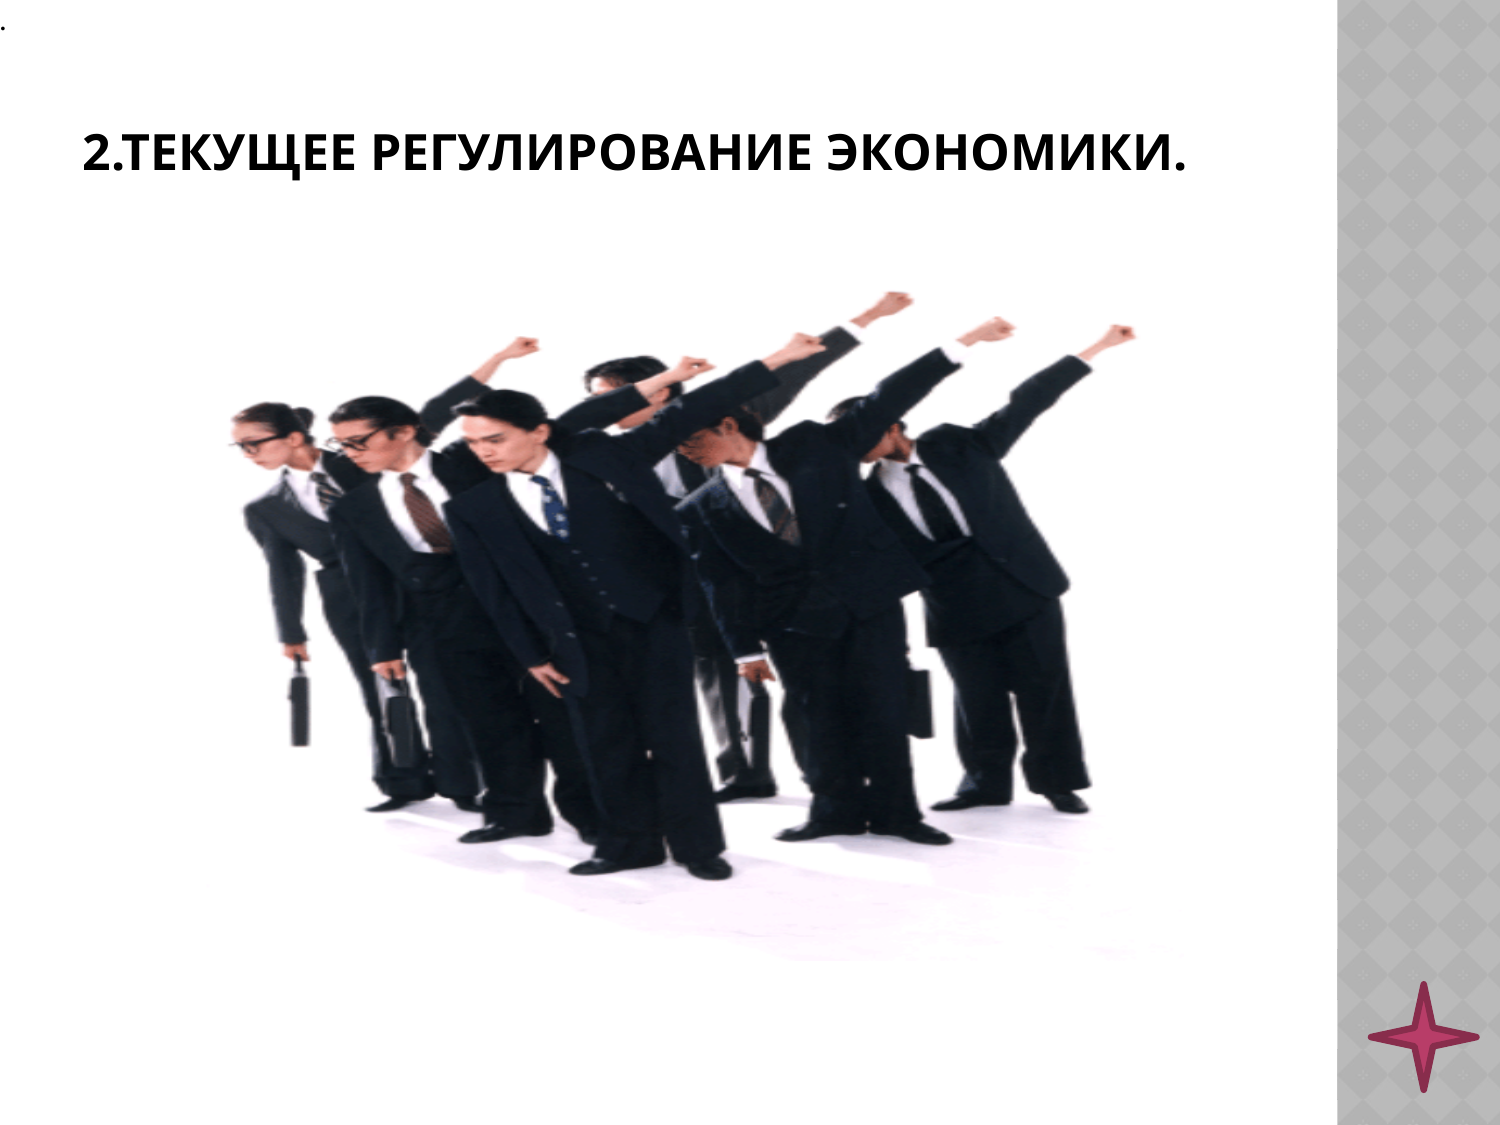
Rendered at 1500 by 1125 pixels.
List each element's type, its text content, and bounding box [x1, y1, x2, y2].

text_box [1367, 981, 1480, 1094]
title 2.Текущее регулирование экономики. [75, 52, 1263, 240]
picture [163, 245, 1184, 962]
text_box . [0, 0, 8, 43]
